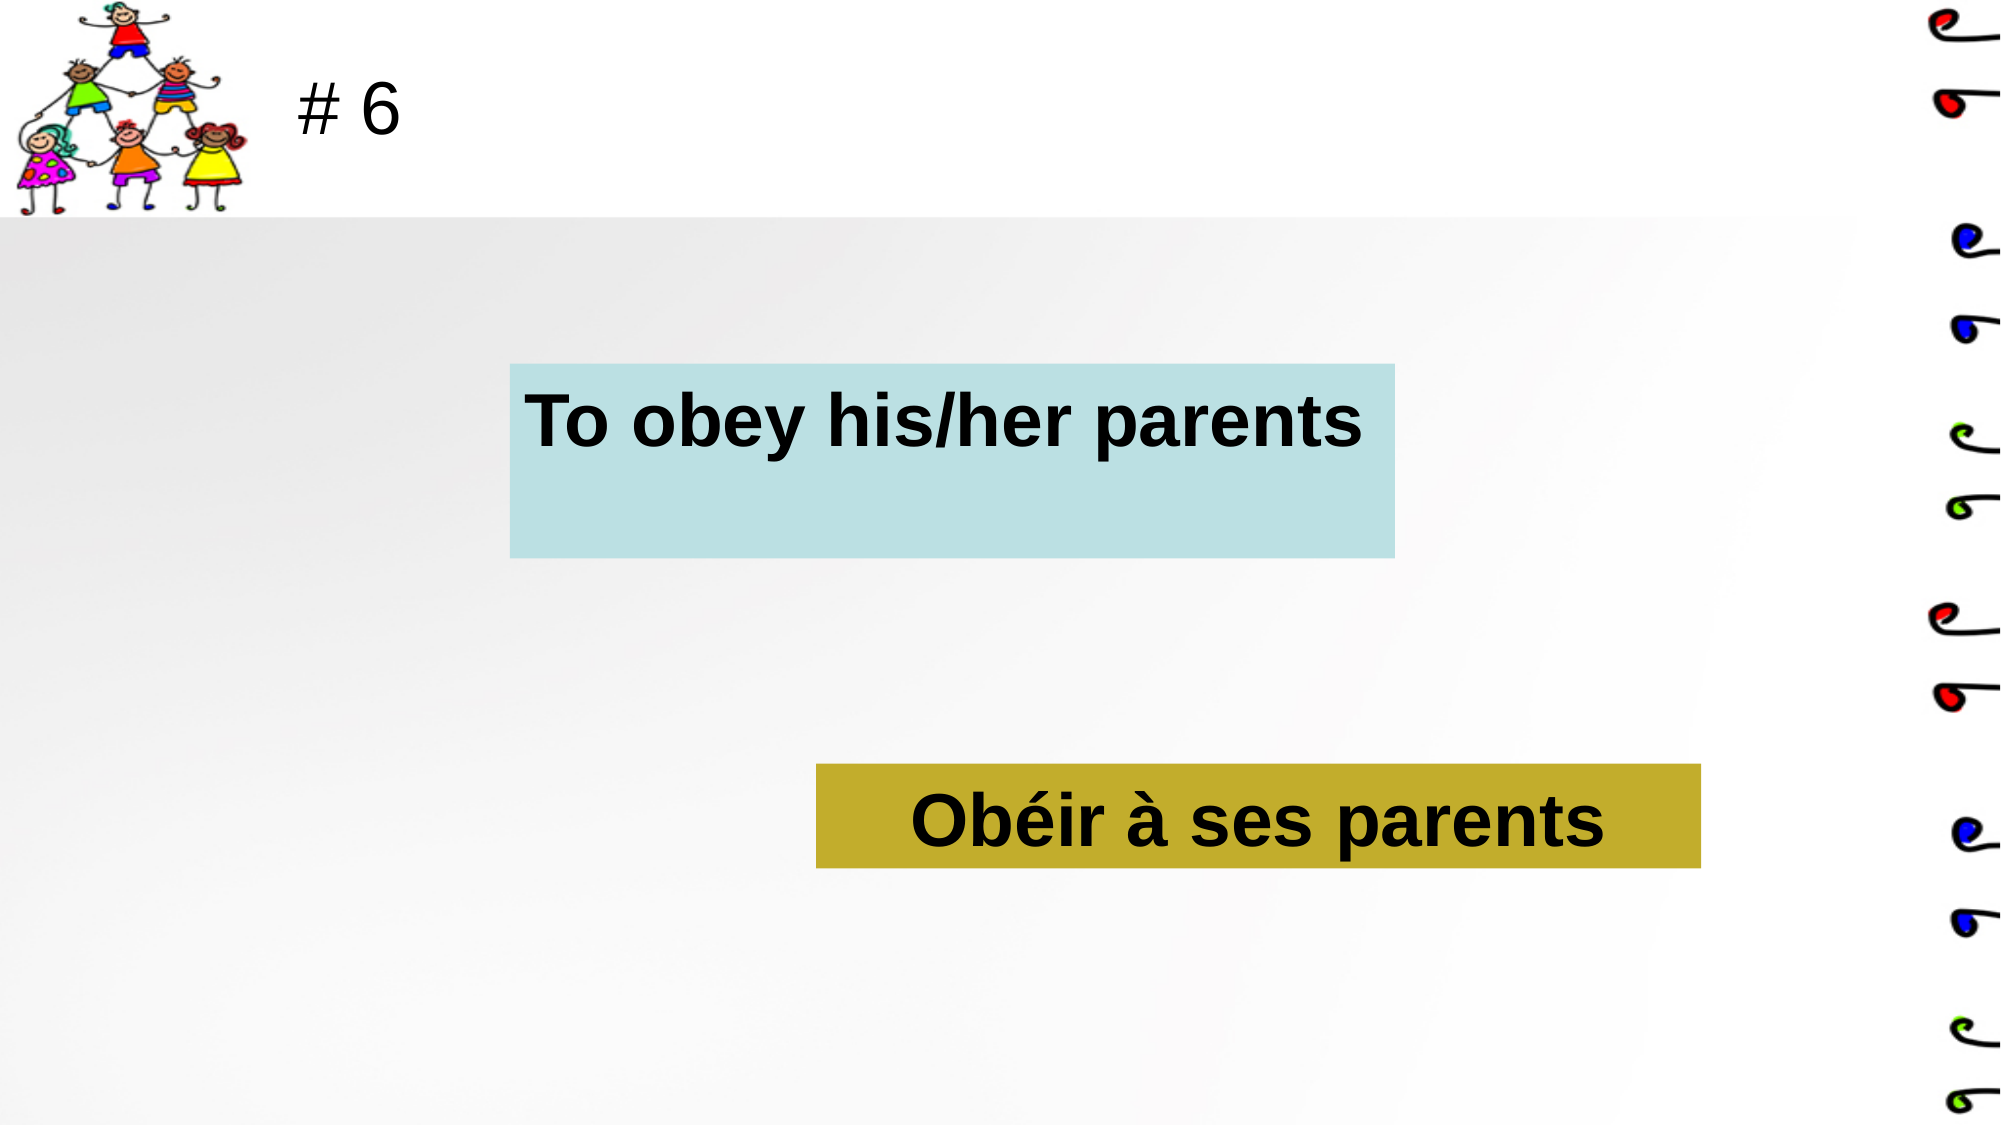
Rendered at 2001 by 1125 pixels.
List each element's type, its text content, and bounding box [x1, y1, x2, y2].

title # 6 [283, 16, 1951, 192]
picture [0, 0, 2001, 1125]
text_box Obéir à ses parents [816, 763, 1702, 869]
text_box To obey his/her parents [509, 363, 1395, 559]
